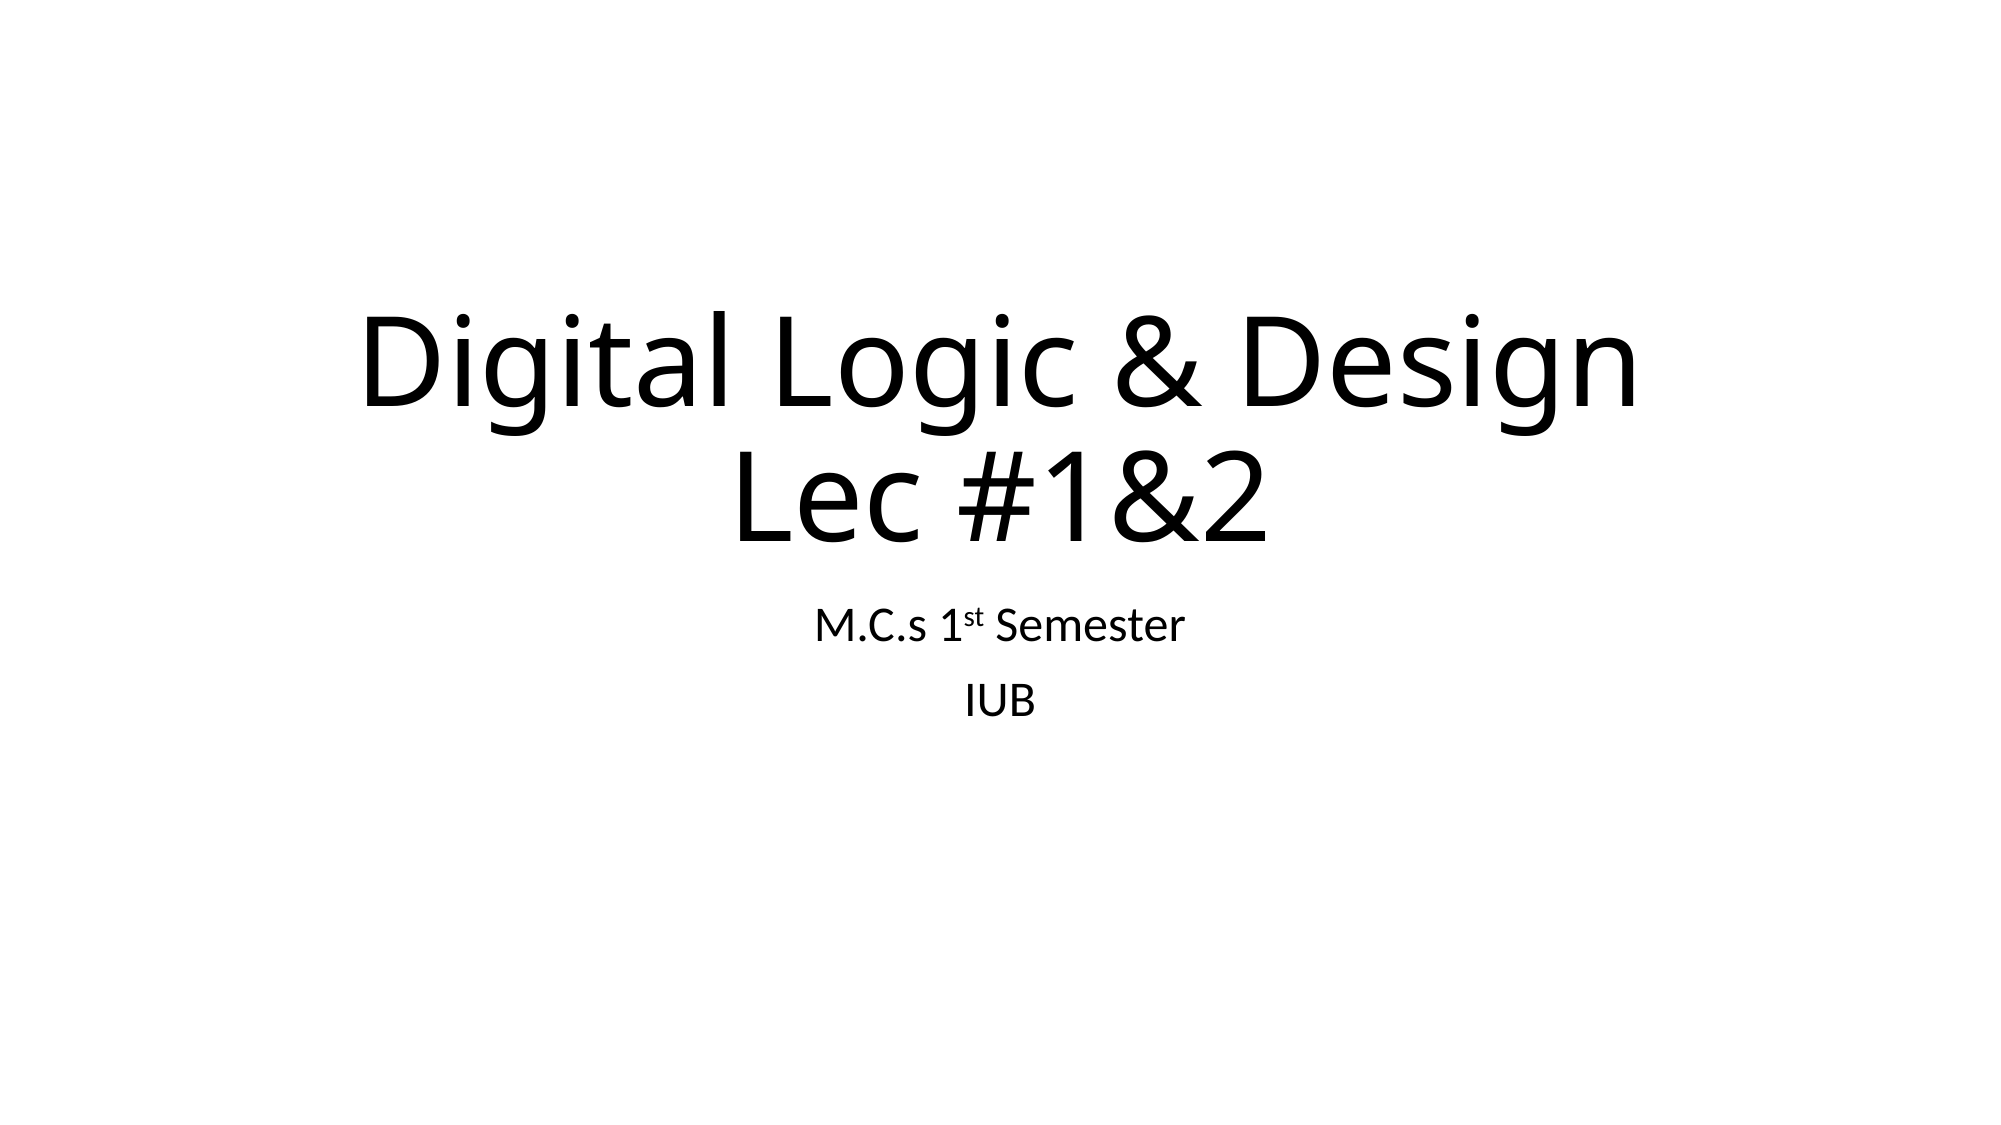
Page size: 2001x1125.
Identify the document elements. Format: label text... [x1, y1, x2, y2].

title Digital Logic & Design Lec #1&2 [249, 184, 1750, 576]
subtitle M.C.s 1st Semester IUB [249, 590, 1750, 863]
